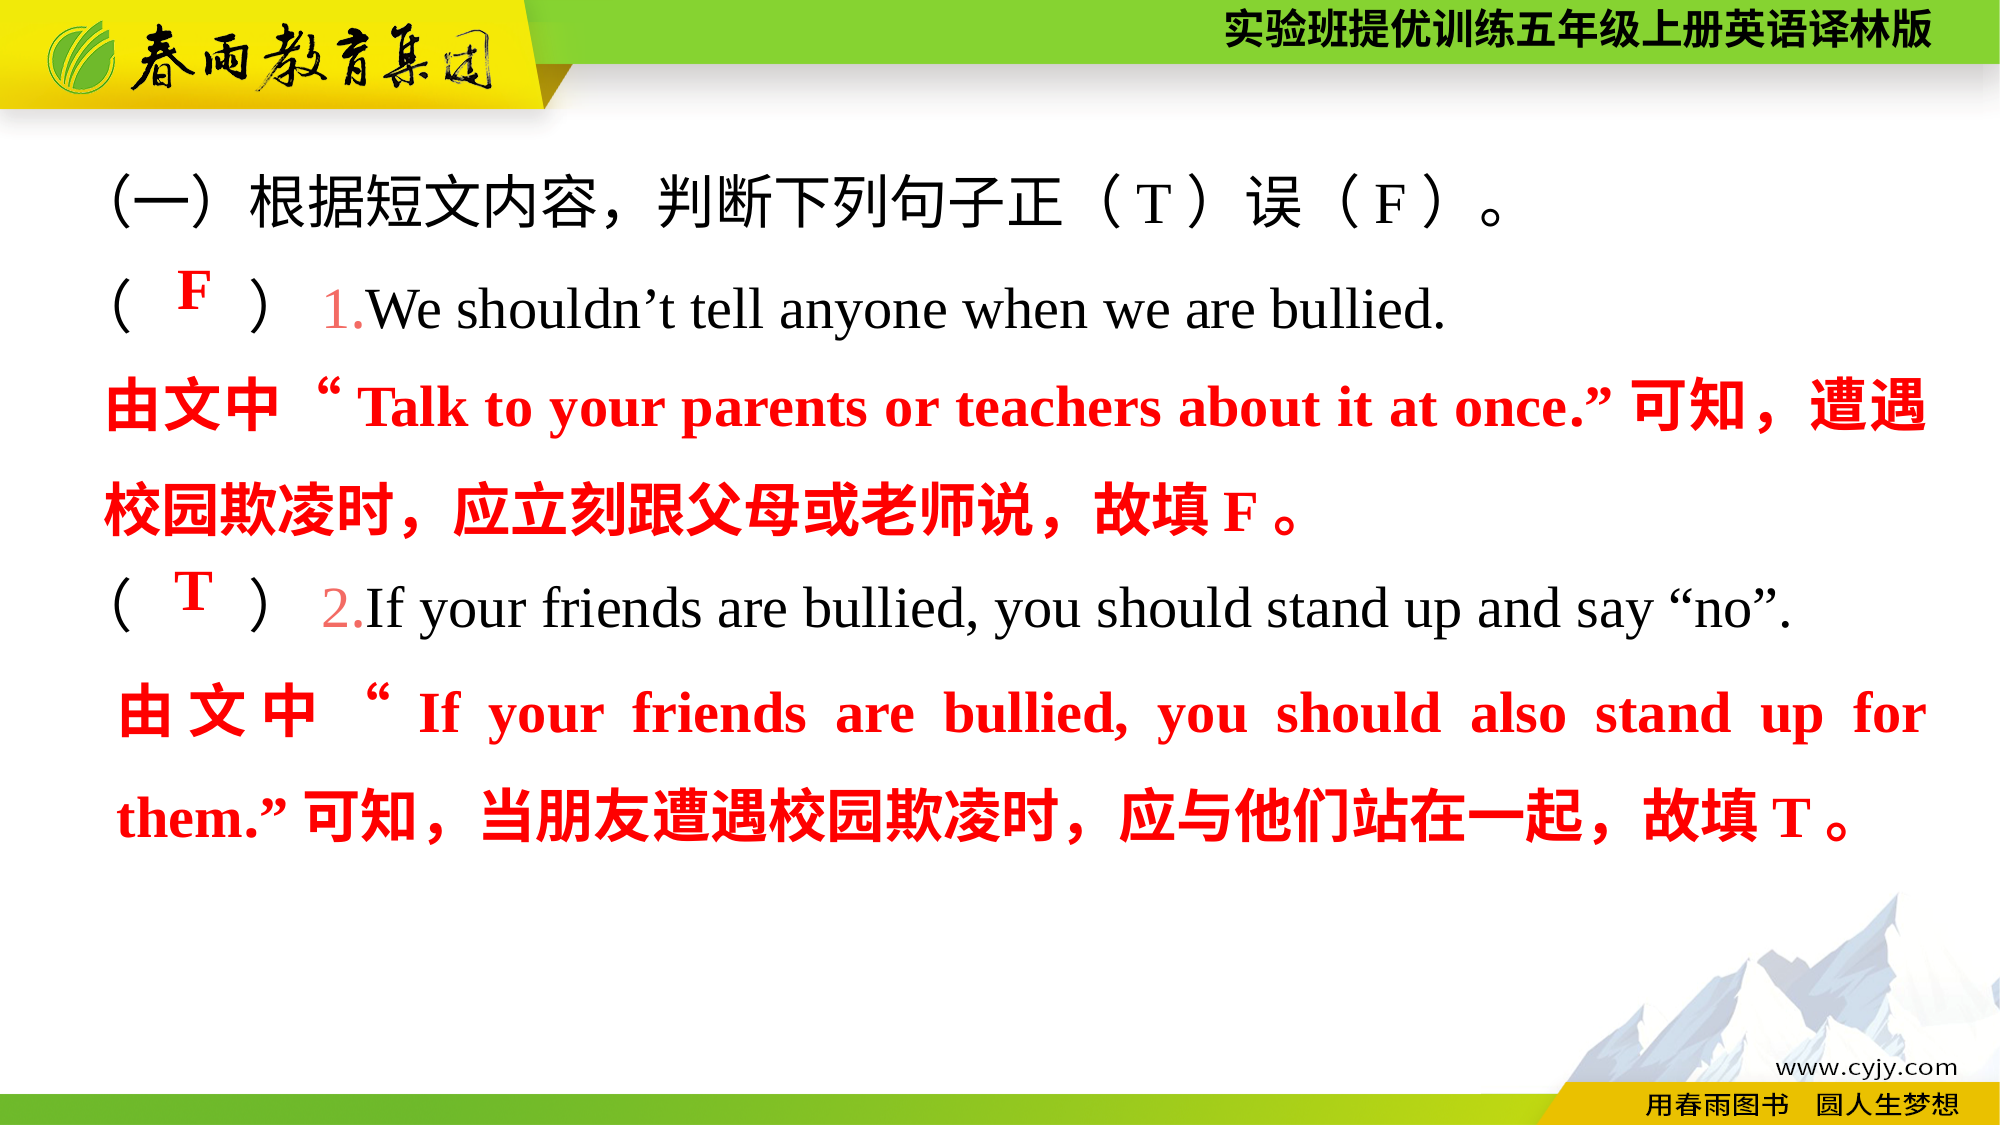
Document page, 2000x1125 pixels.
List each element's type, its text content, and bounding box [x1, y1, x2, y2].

text_box 由文中“Talk to your parents or teachers about it at once.”可知，遭遇校园欺凌时，应立刻跟父母或老师说，故填F。 [88, 326, 1943, 551]
text_box F [162, 243, 228, 329]
text_box T [160, 545, 229, 630]
text_box 由文中“If your friends are bullied, you should also stand up for them.”可知，当朋友遭遇校园欺凌时，应与他们站在一起，故填T。 [102, 631, 1943, 857]
list （一）根据短文内容，判断下列句子正（T）误（F）。 （ ）1.We shouldn’t tell anyone when we are bullied. （ ）2.If your friends are bullied, you should stand up and say “no”. [59, 122, 1944, 653]
picture [0, 0, 2000, 1125]
